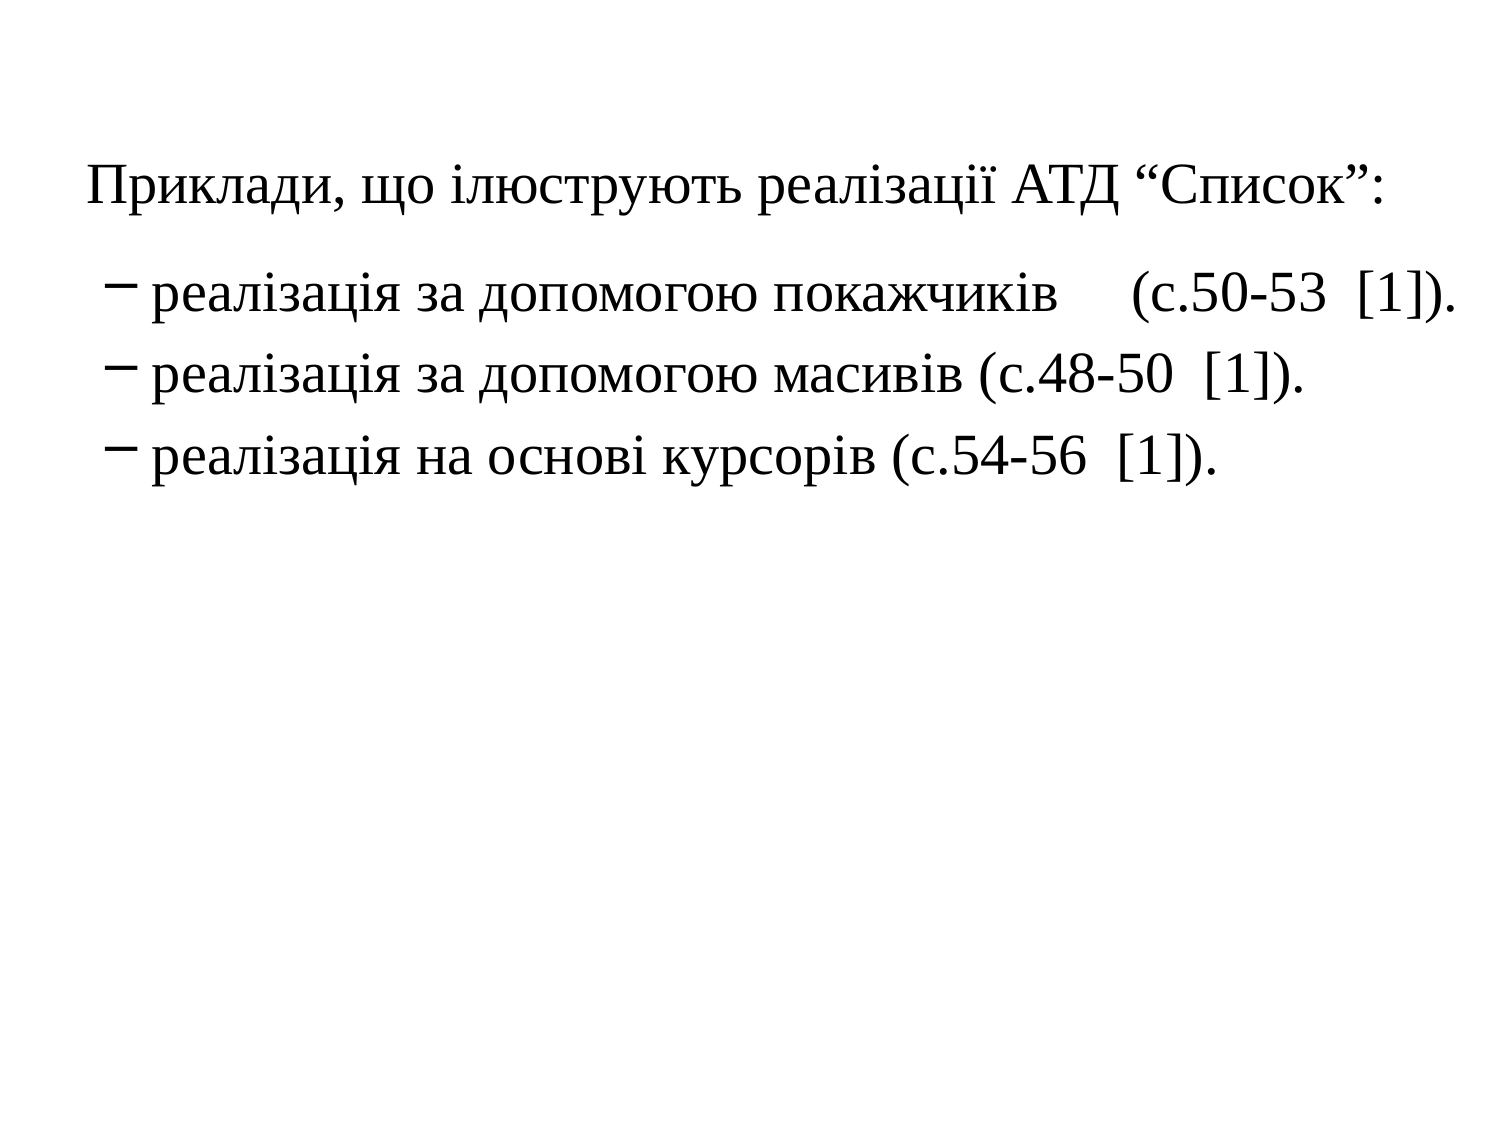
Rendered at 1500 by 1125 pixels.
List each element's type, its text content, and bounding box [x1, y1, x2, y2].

list Приклади, що ілюструють реалізації АТД “Список”: реалізація за допомогою покажчиків (с.50-53 [1]). реалізація за допомогою масивів (с.48-50 [1]). реалізація на основі курсорів (с.54-56 [1]). [0, 137, 1500, 1094]
